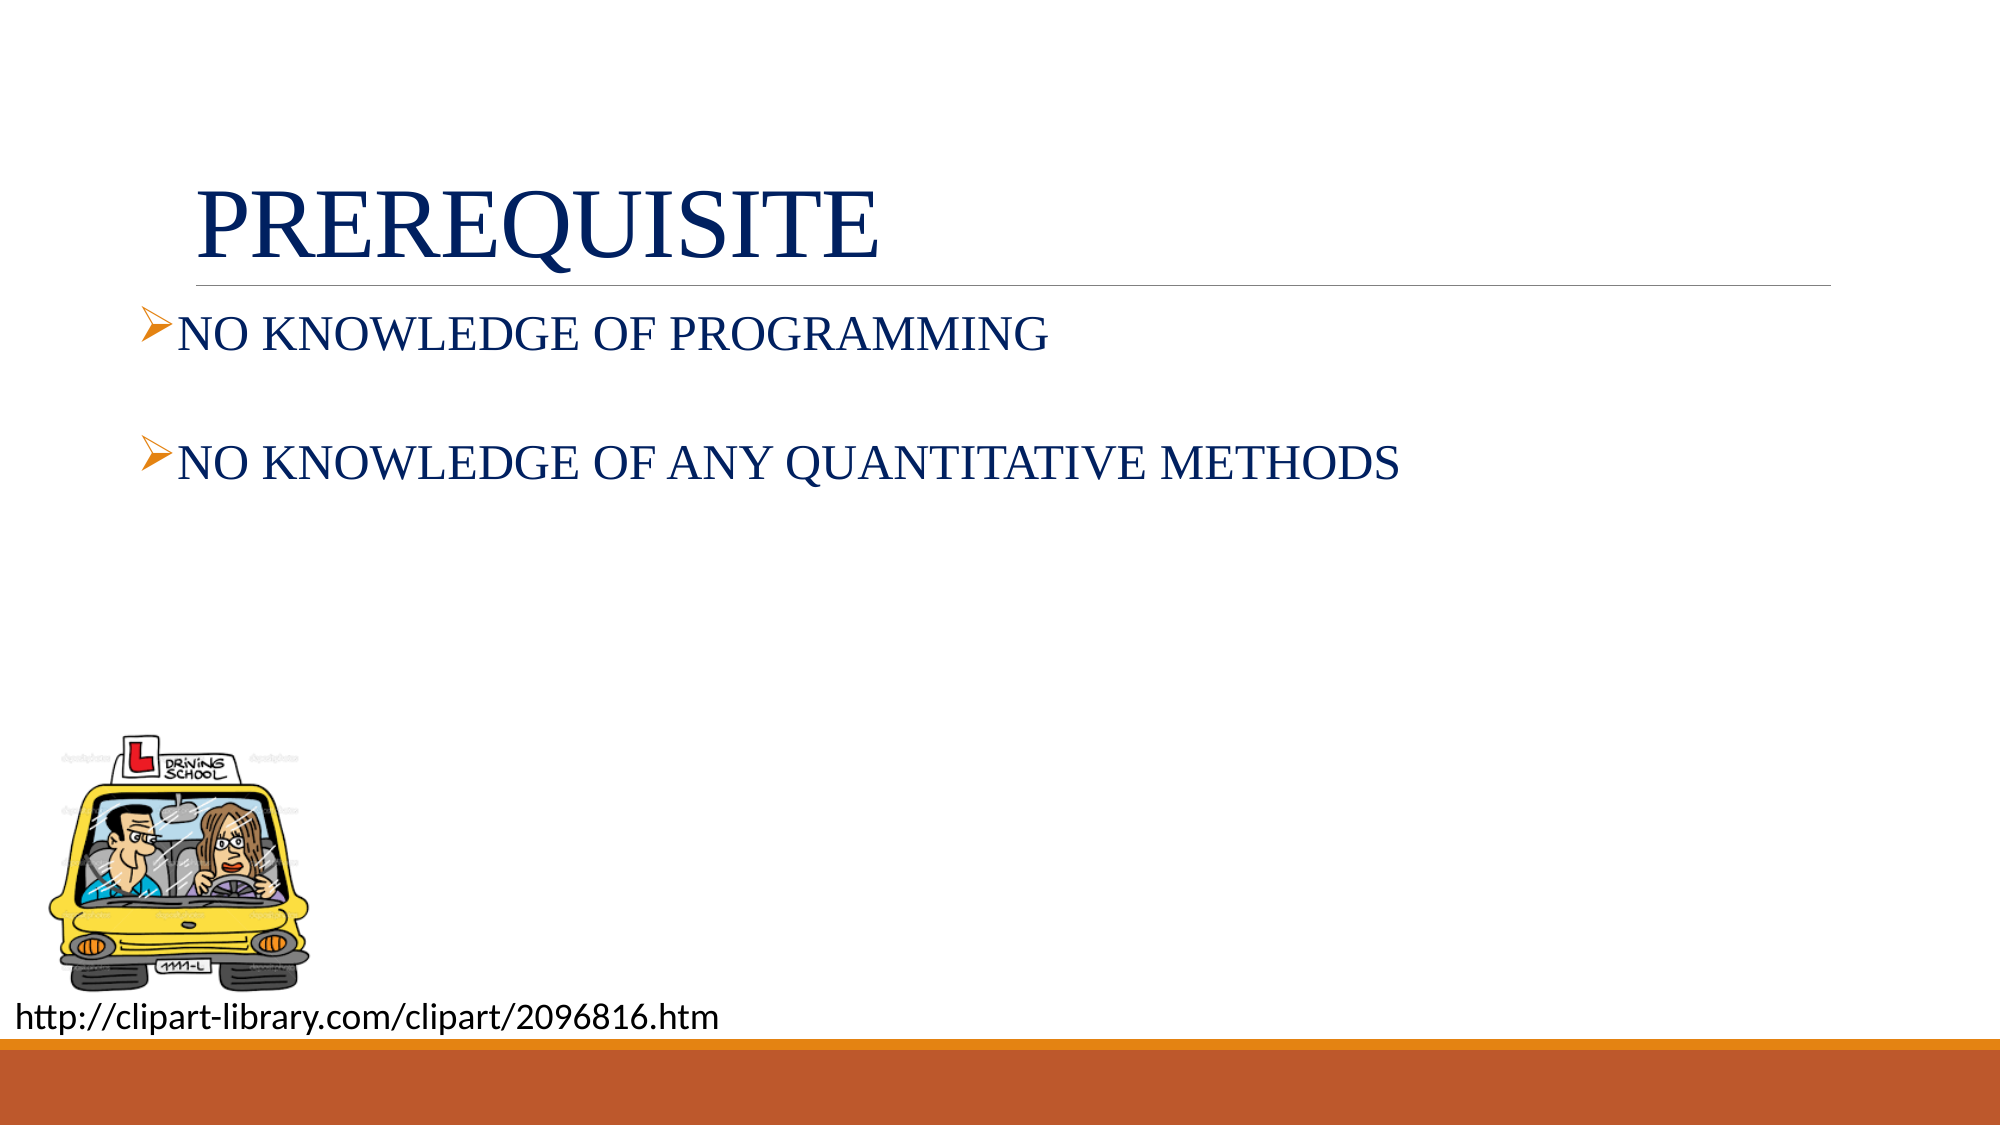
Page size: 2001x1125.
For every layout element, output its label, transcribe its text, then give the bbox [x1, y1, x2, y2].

text_box NO KNOWLEDGE OF PROGRAMMING NO KNOWLEDGE OF ANY QUANTITATIVE METHODS [137, 299, 1863, 1046]
title PREREQUISITE [180, 47, 1830, 285]
text_box http://clipart-library.com/clipart/2096816.htm [0, 984, 1000, 1045]
picture [45, 728, 315, 998]
